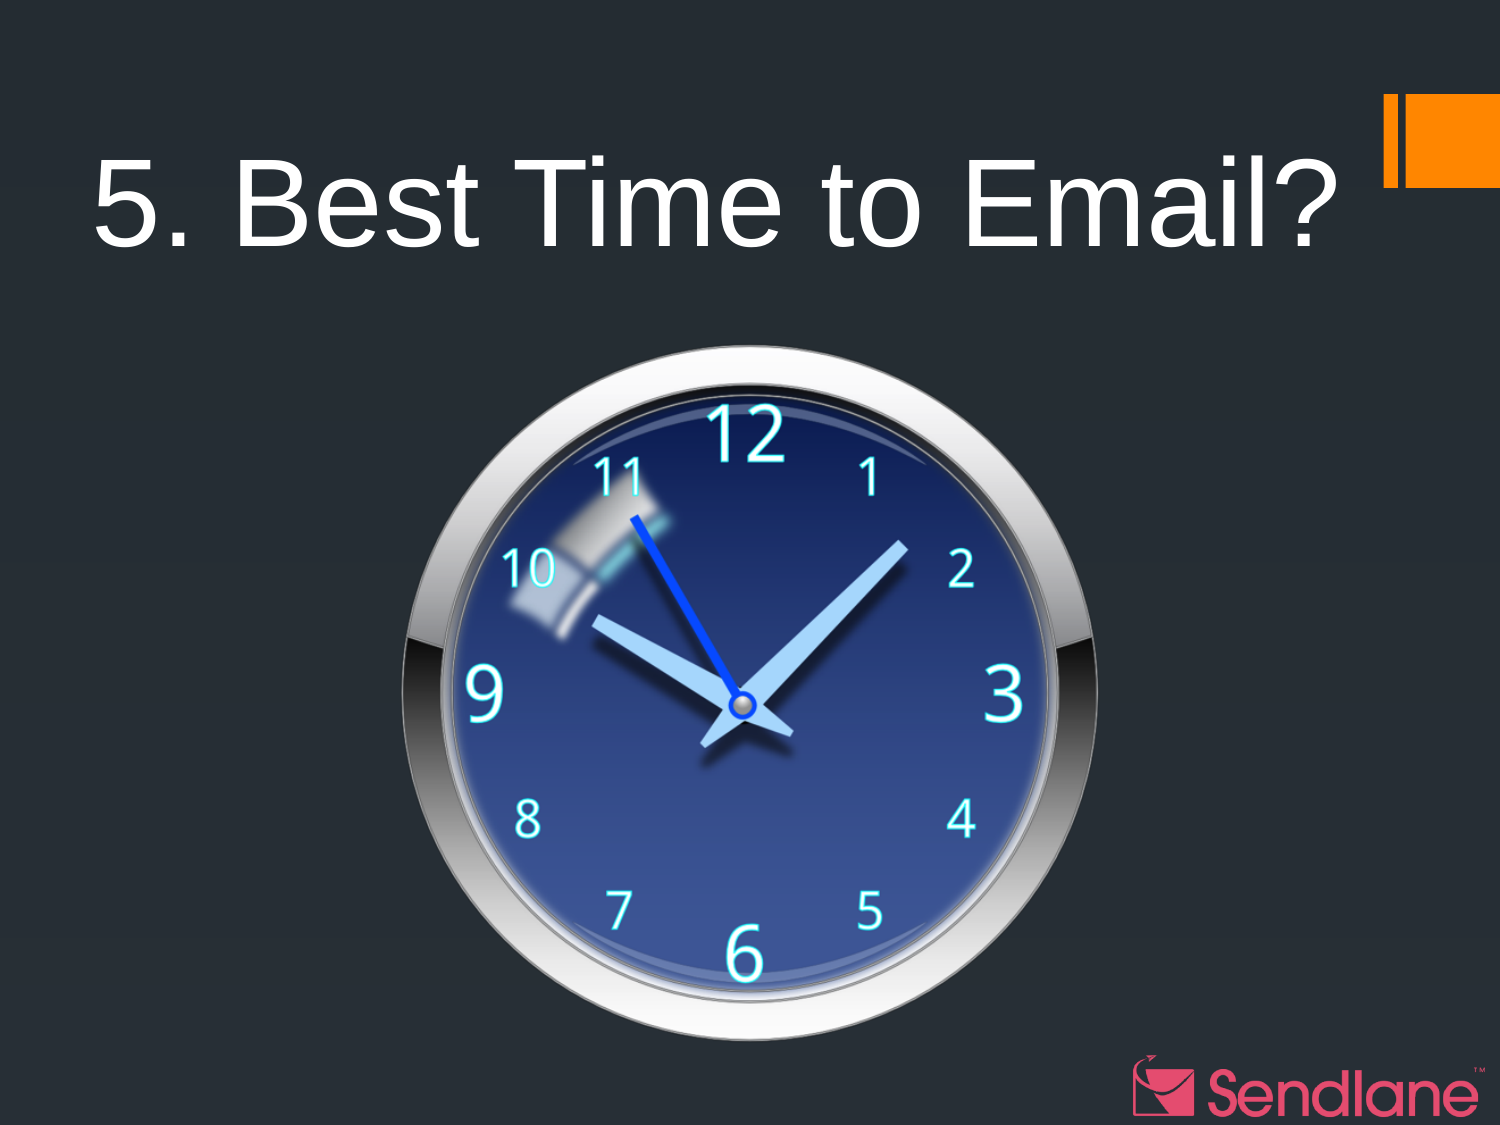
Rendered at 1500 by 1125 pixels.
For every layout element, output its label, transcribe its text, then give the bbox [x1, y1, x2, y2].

picture [395, 337, 1107, 1049]
title 5. Best Time to Email? [76, 78, 1500, 279]
picture [1127, 1027, 1489, 1125]
